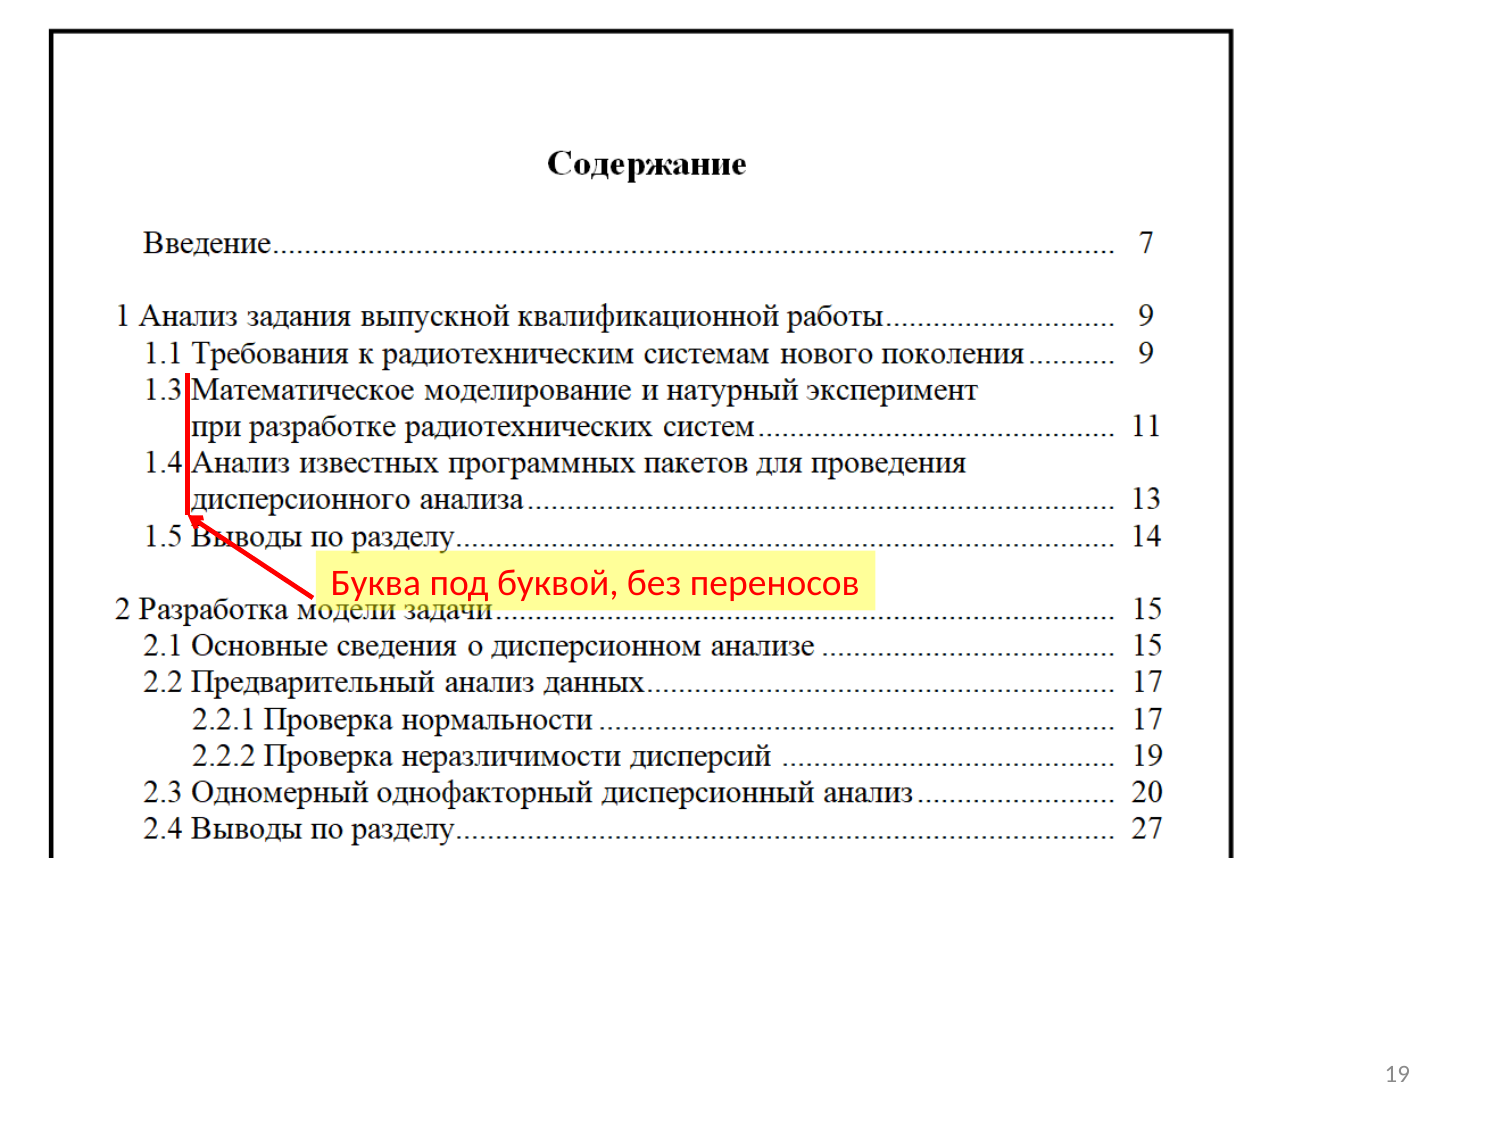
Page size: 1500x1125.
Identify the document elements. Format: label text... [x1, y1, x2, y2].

picture [40, 18, 1252, 858]
slide_number 19 [1074, 1042, 1425, 1103]
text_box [187, 514, 314, 599]
